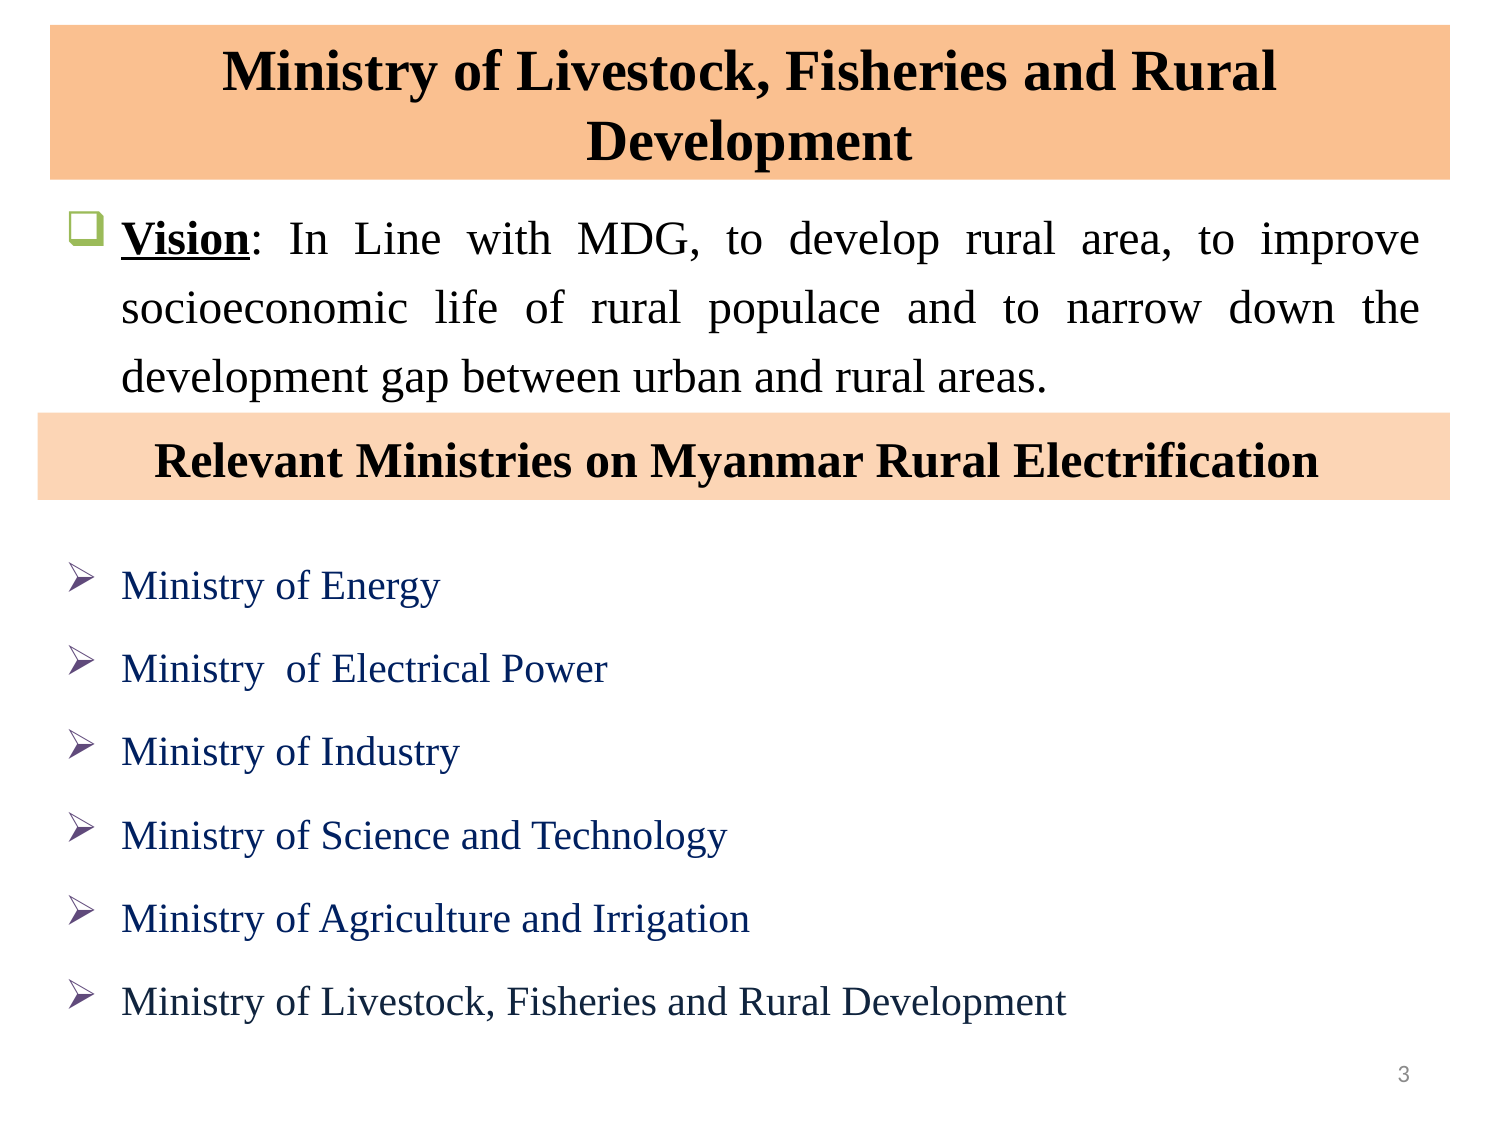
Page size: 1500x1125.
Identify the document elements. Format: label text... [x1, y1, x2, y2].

slide_number 3 [1074, 1042, 1425, 1103]
list Vision: In Line with MDG, to develop rural area, to improve socioeconomic life of rural populace and to narrow down the development gap between urban and rural areas. [50, 187, 1438, 412]
text_box Ministry of Livestock, Fisheries and Rural Development [50, 24, 1450, 180]
text_box Ministry of Energy Ministry of Electrical Power Ministry of Industry Ministry of Science and Technology Ministry of Agriculture and Irrigation Ministry of Livestock, Fisheries and Rural Development [49, 525, 1400, 1000]
title Relevant Ministries on Myanmar Rural Electrification [37, 412, 1450, 500]
